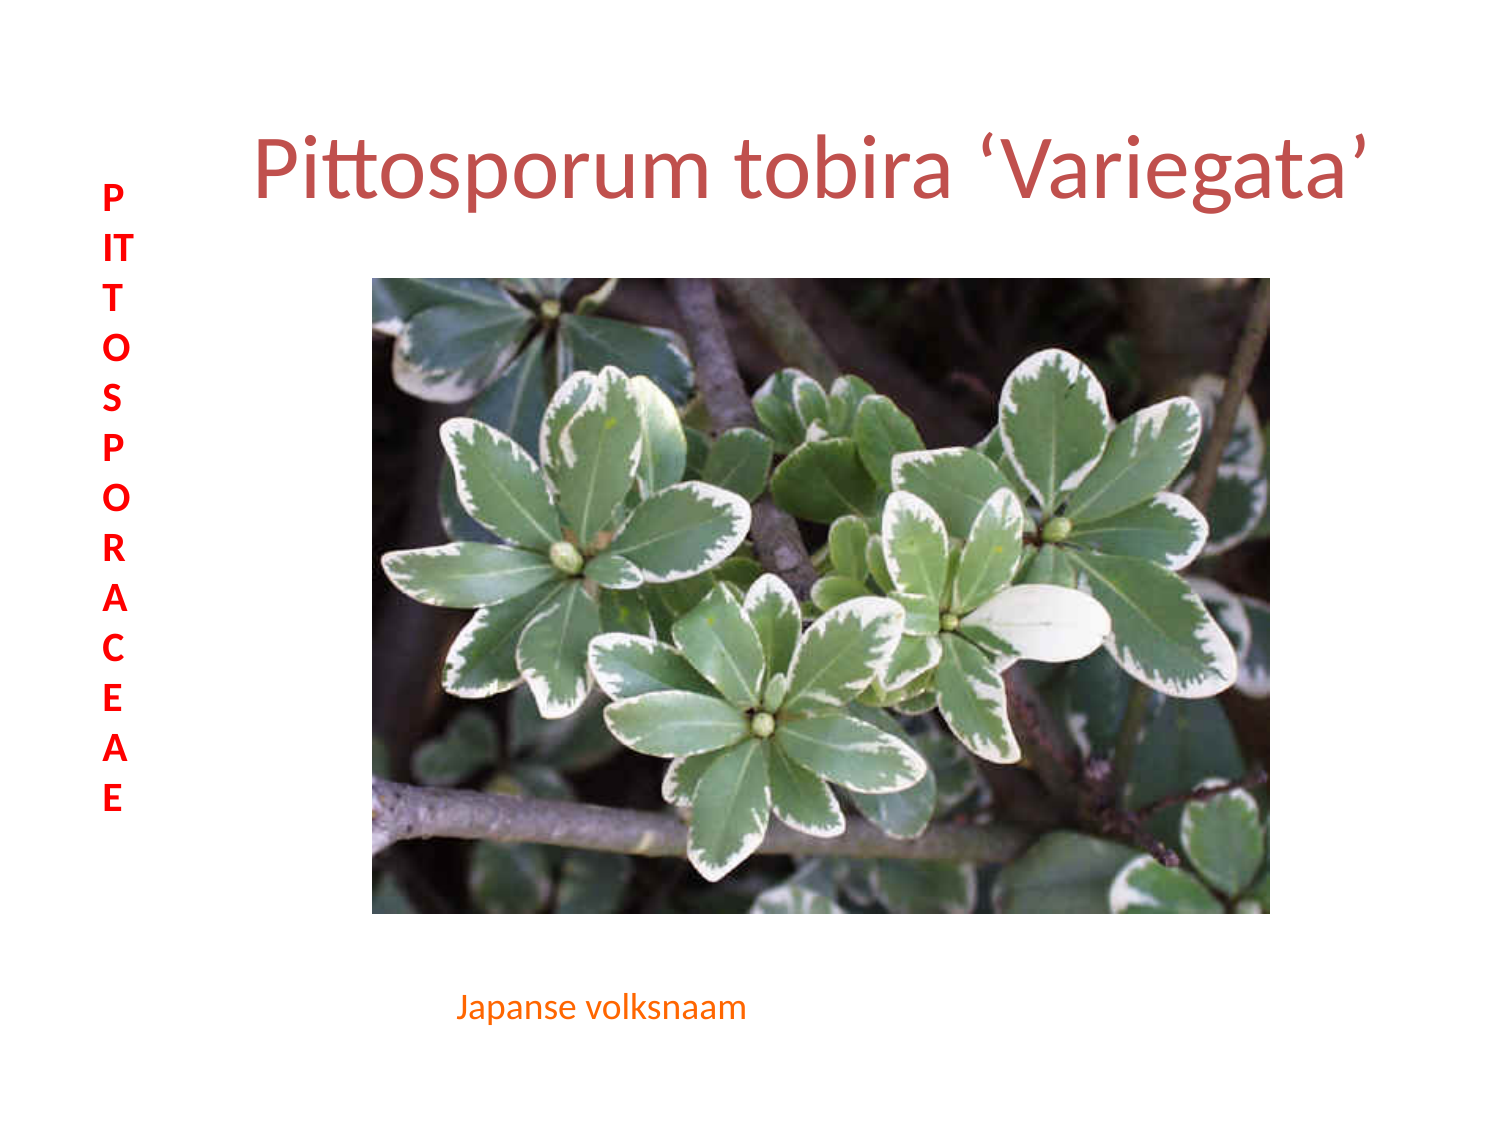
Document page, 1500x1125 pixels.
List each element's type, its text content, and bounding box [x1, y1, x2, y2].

text_box Pittosporum tobira ‘Variegata’ [112, 99, 1388, 288]
picture [371, 278, 1270, 914]
text_box PITTOSPORACEAE [87, 162, 150, 828]
text_box Japanse volksnaam [50, 974, 763, 1035]
